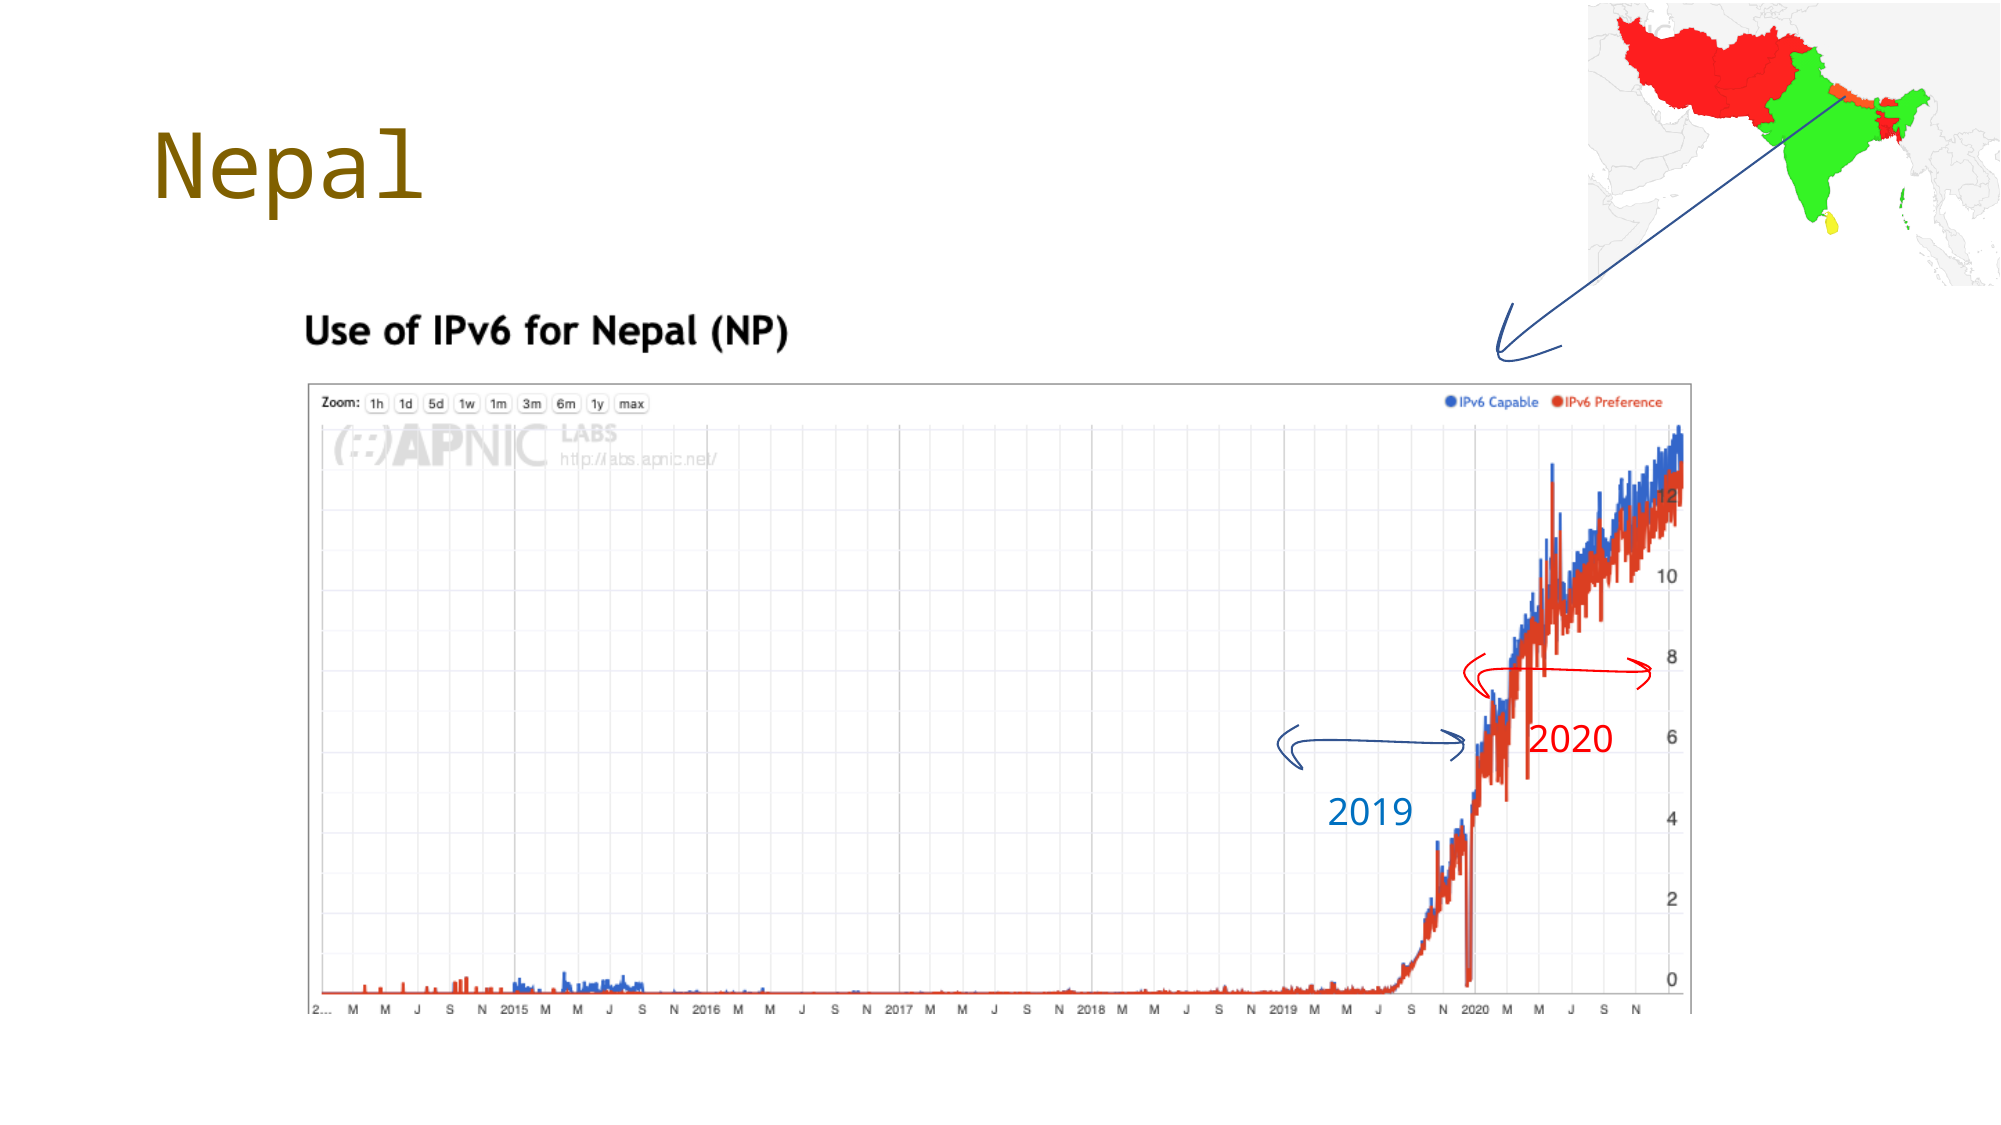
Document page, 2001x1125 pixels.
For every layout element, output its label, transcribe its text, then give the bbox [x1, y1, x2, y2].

title Nepal [137, 59, 1588, 278]
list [297, 299, 1703, 1014]
text_box [1566, 283, 1588, 299]
picture [1588, 0, 2000, 300]
